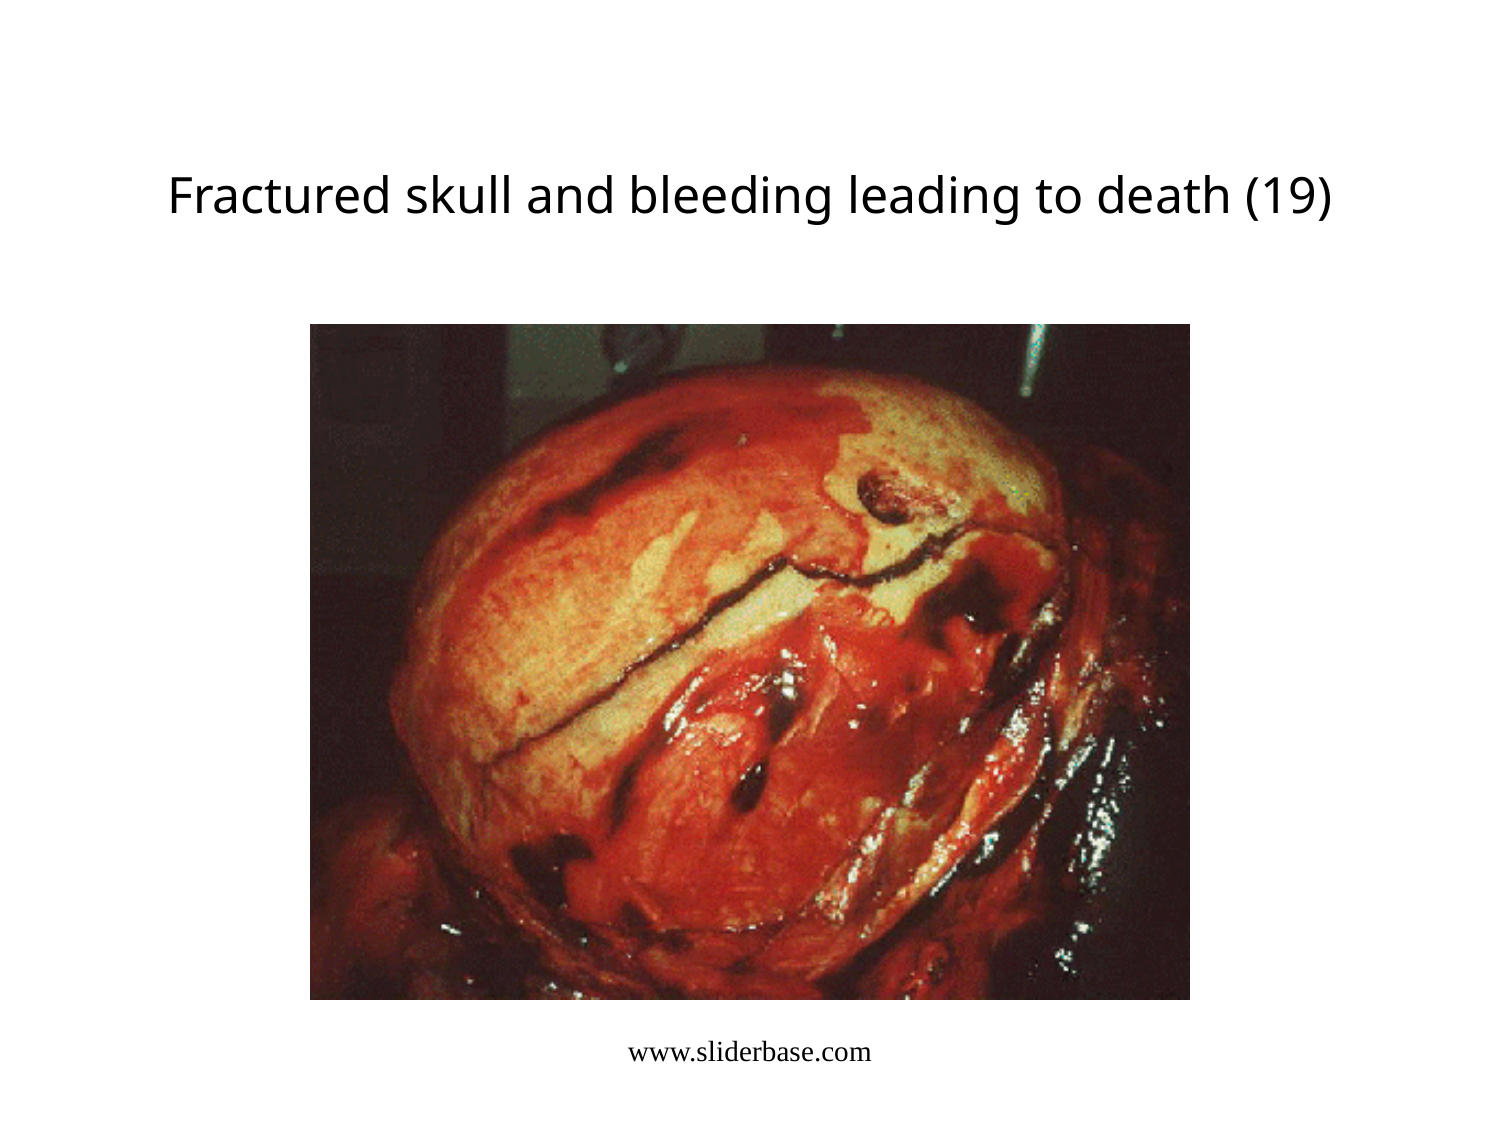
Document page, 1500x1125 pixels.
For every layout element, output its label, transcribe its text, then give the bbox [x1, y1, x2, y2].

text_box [309, 324, 1190, 1001]
footer www.sliderbase.com [512, 1025, 988, 1100]
title Fractured skull and bleeding leading to death (19) [112, 99, 1388, 288]
